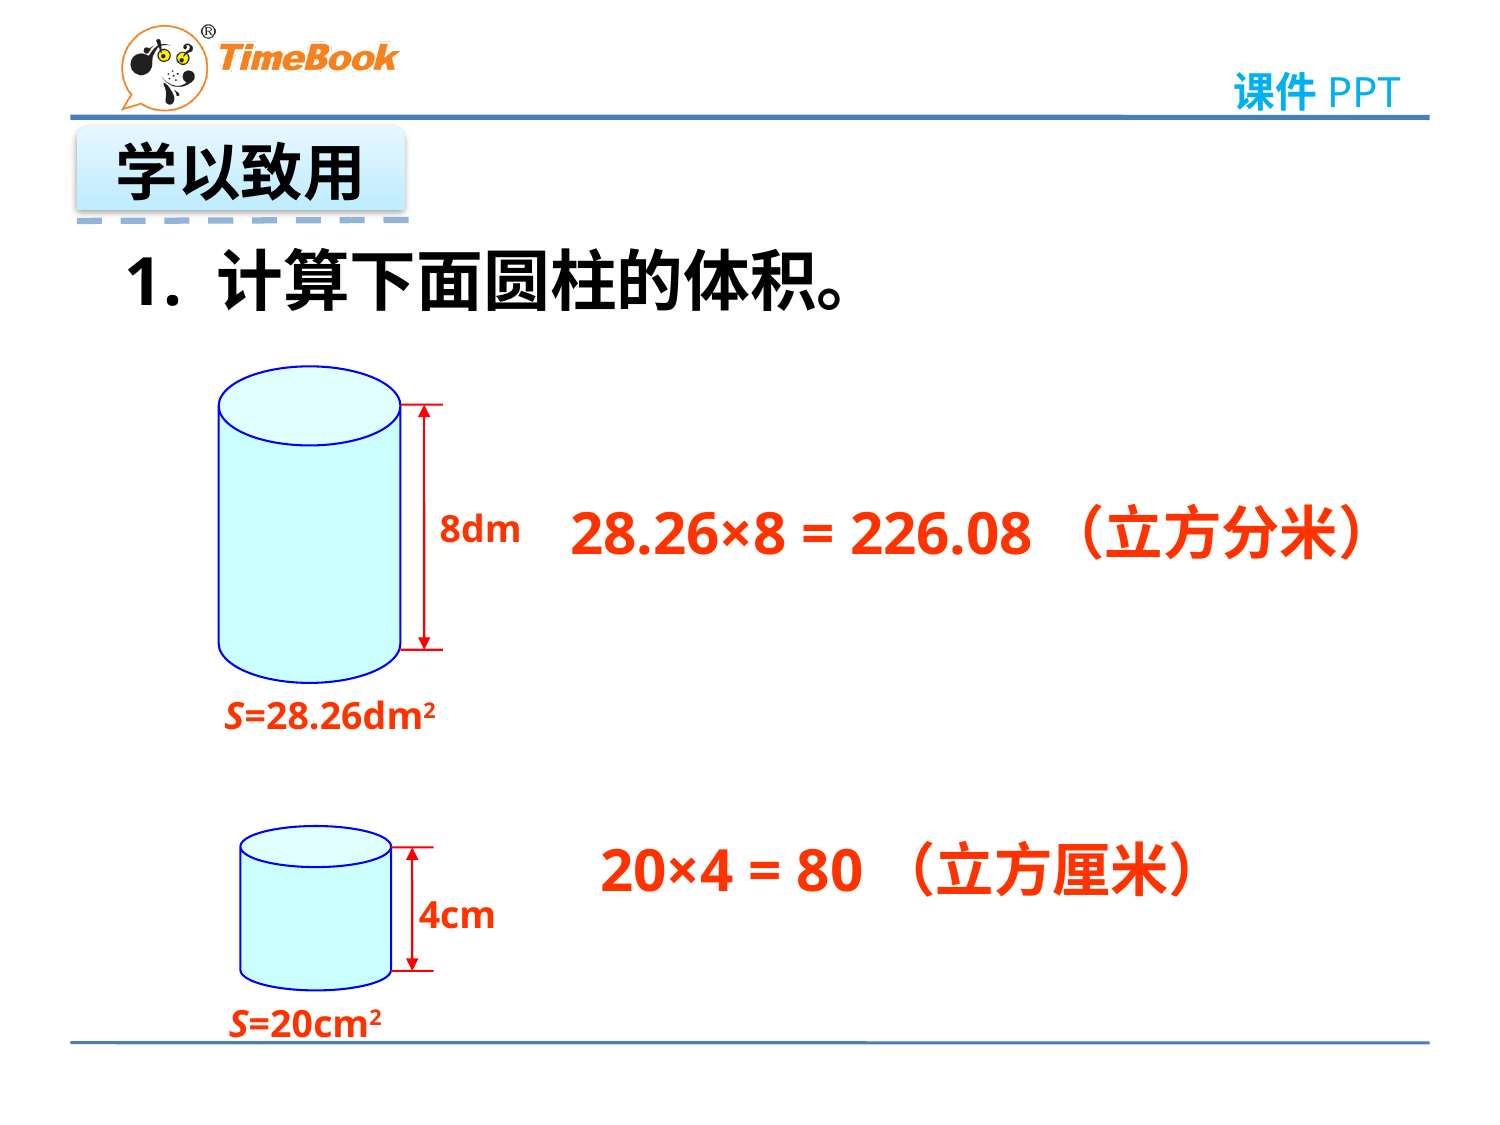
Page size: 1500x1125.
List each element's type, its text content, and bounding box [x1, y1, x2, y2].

text_box [406, 847, 419, 883]
text_box 4cm [404, 883, 512, 944]
text_box 20×4 = 80（立方厘米） [585, 826, 1462, 911]
text_box 28.26×8 = 226.08（立方分米） [555, 489, 1500, 575]
text_box 计算下面圆柱的体积。 [109, 231, 1141, 326]
text_box [240, 826, 392, 991]
text_box 8dm [424, 498, 537, 558]
text_box [417, 404, 431, 498]
picture [118, 22, 408, 113]
text_box [218, 366, 401, 683]
text_box 学以致用 [76, 124, 406, 212]
text_box S=20cm2 [214, 992, 397, 1052]
text_box S=28.26dm2 [209, 684, 451, 745]
text_box [418, 558, 431, 650]
text_box [406, 944, 419, 971]
